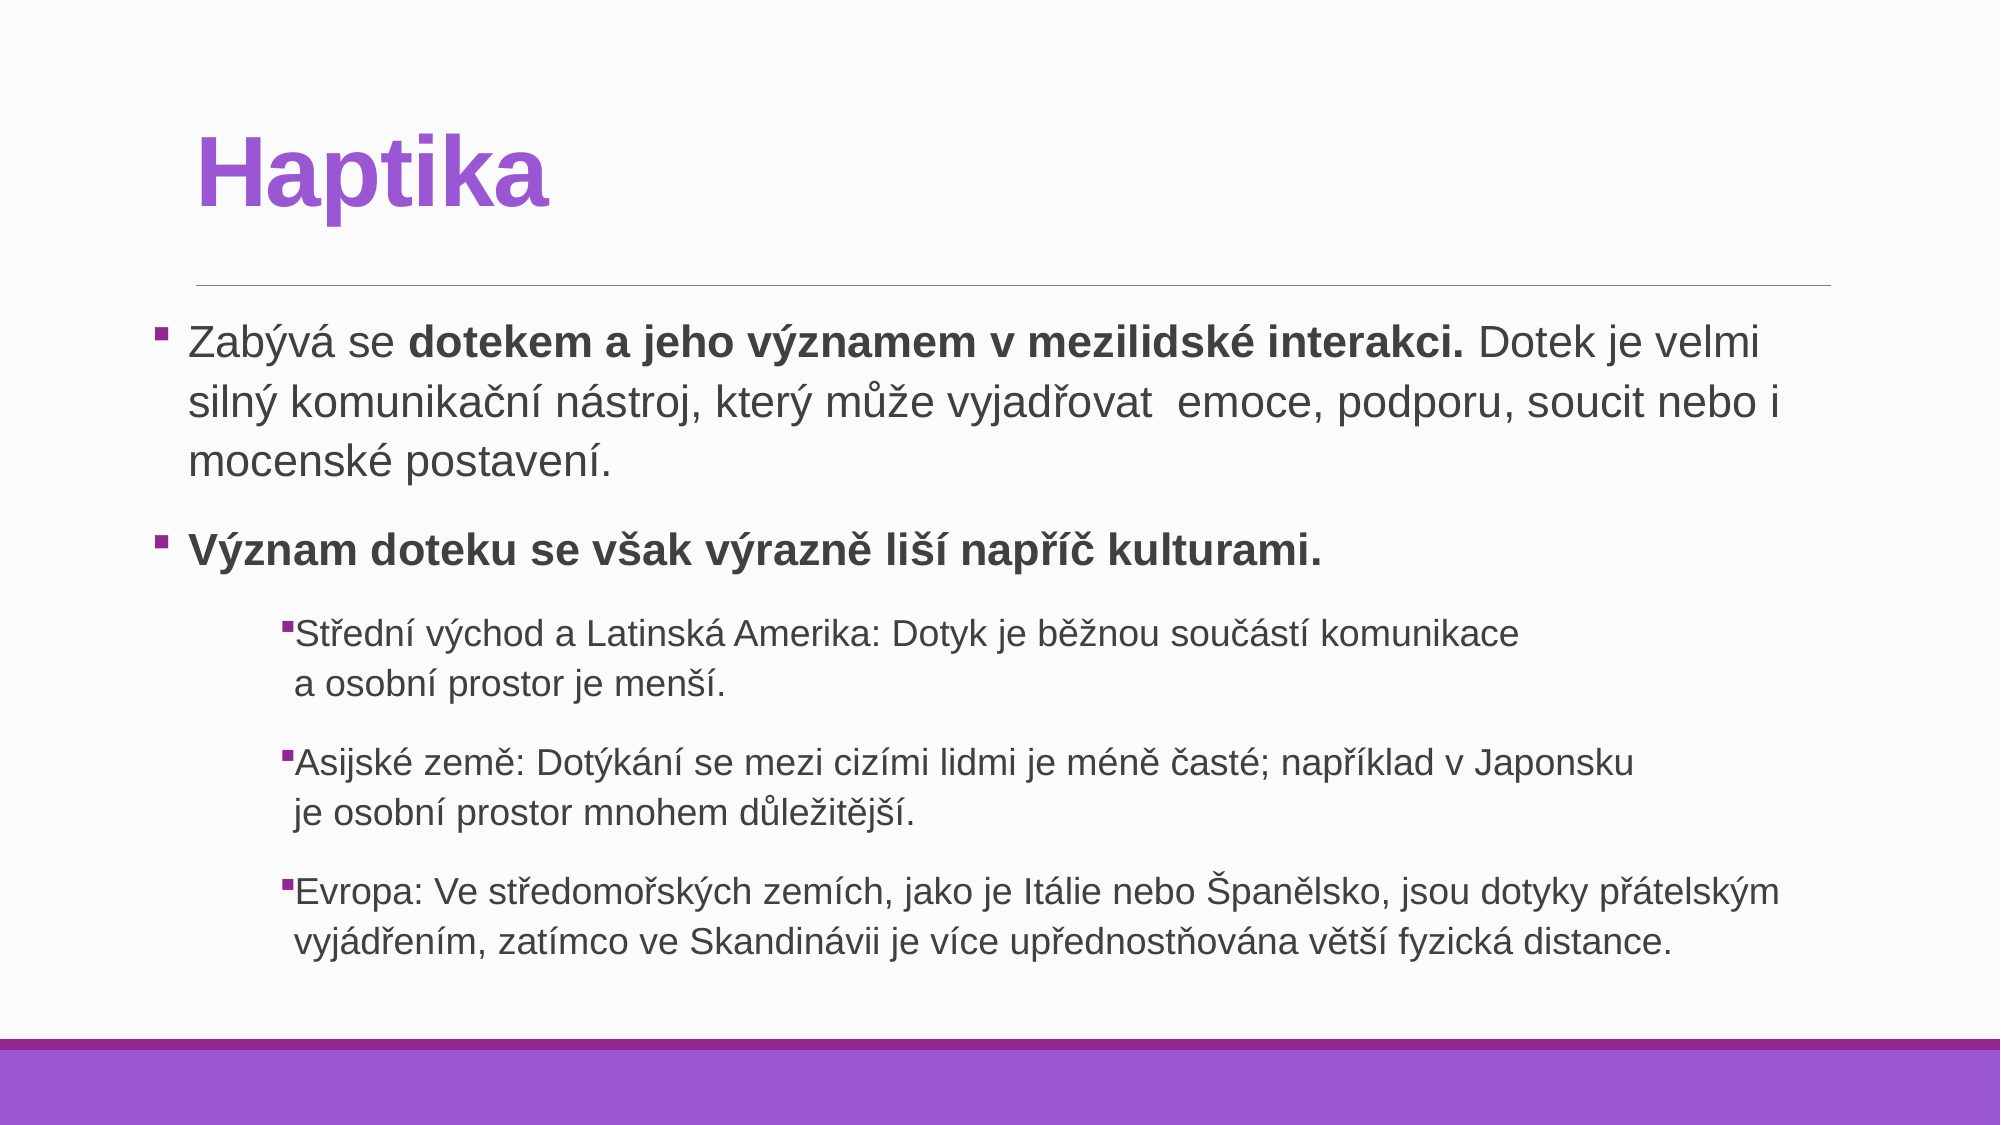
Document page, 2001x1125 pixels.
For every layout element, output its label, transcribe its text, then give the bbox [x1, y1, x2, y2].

title Haptika [180, 47, 1830, 235]
list Zabývá se dotekem a jeho významem v mezilidské interakci. Dotek je velmi silný komunikační nástroj, který může vyjadřovat emoce, podporu, soucit nebo i mocenské postavení. Význam doteku se však výrazně liší napříč kulturami. Střední východ a Latinská Amerika: Dotyk je běžnou součástí komunikace a osobní prostor je menší. Asijské země: Dotýkání se mezi cizími lidmi je méně časté; například v Japonsku je osobní prostor mnohem důležitější. Evropa: Ve středomořských zemích, jako je Itálie nebo Španělsko, jsou dotyky přátelským vyjádřením, zatímco ve Skandinávii je více upřednostňována větší fyzická distance. [151, 299, 1802, 1016]
